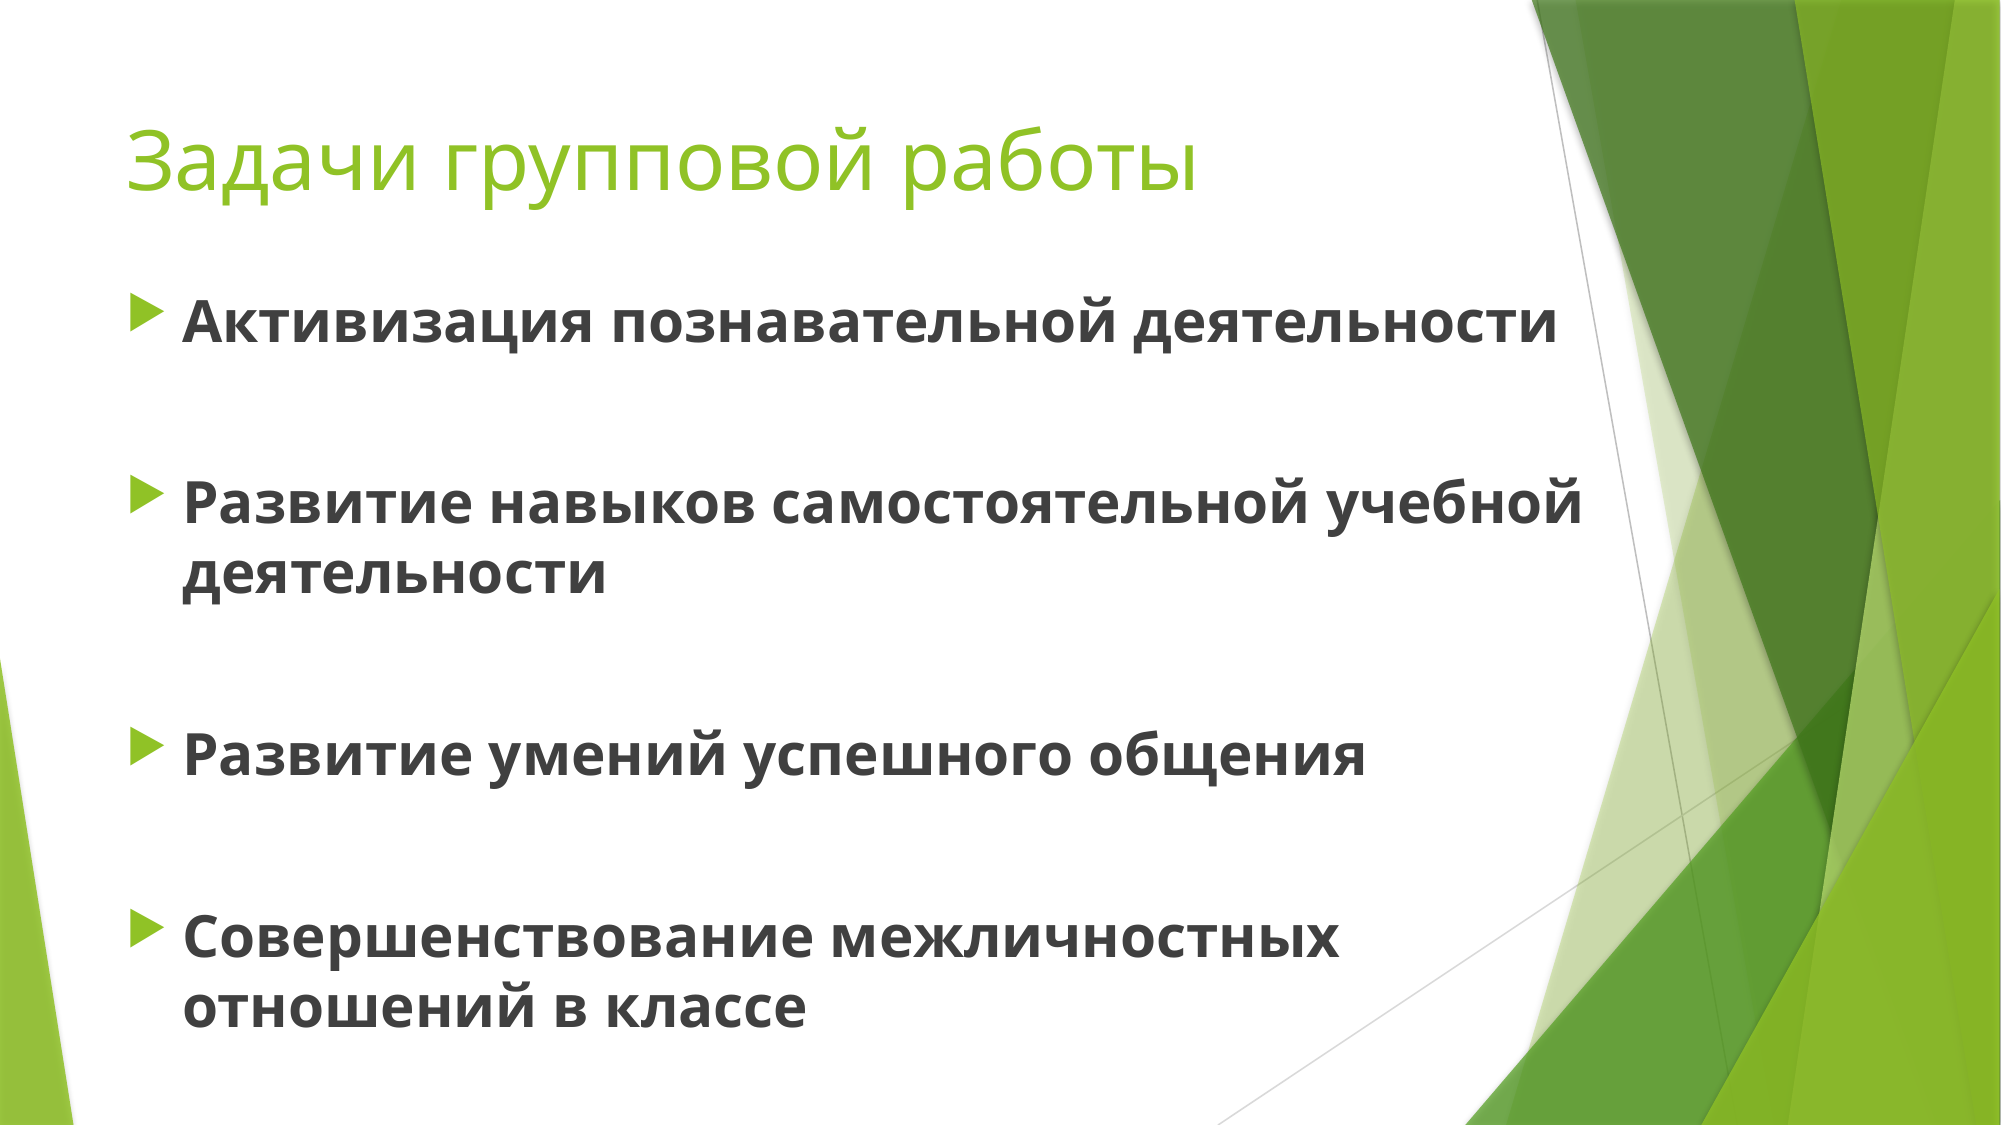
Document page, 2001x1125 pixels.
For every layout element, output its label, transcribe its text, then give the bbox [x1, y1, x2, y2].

list Активизация познавательной деятельности Развитие навыков самостоятельной учебной деятельности Развитие умений успешного общения Совершенствование межличностных отношений в классе [111, 276, 1702, 992]
title Задачи групповой работы [111, 99, 1522, 276]
